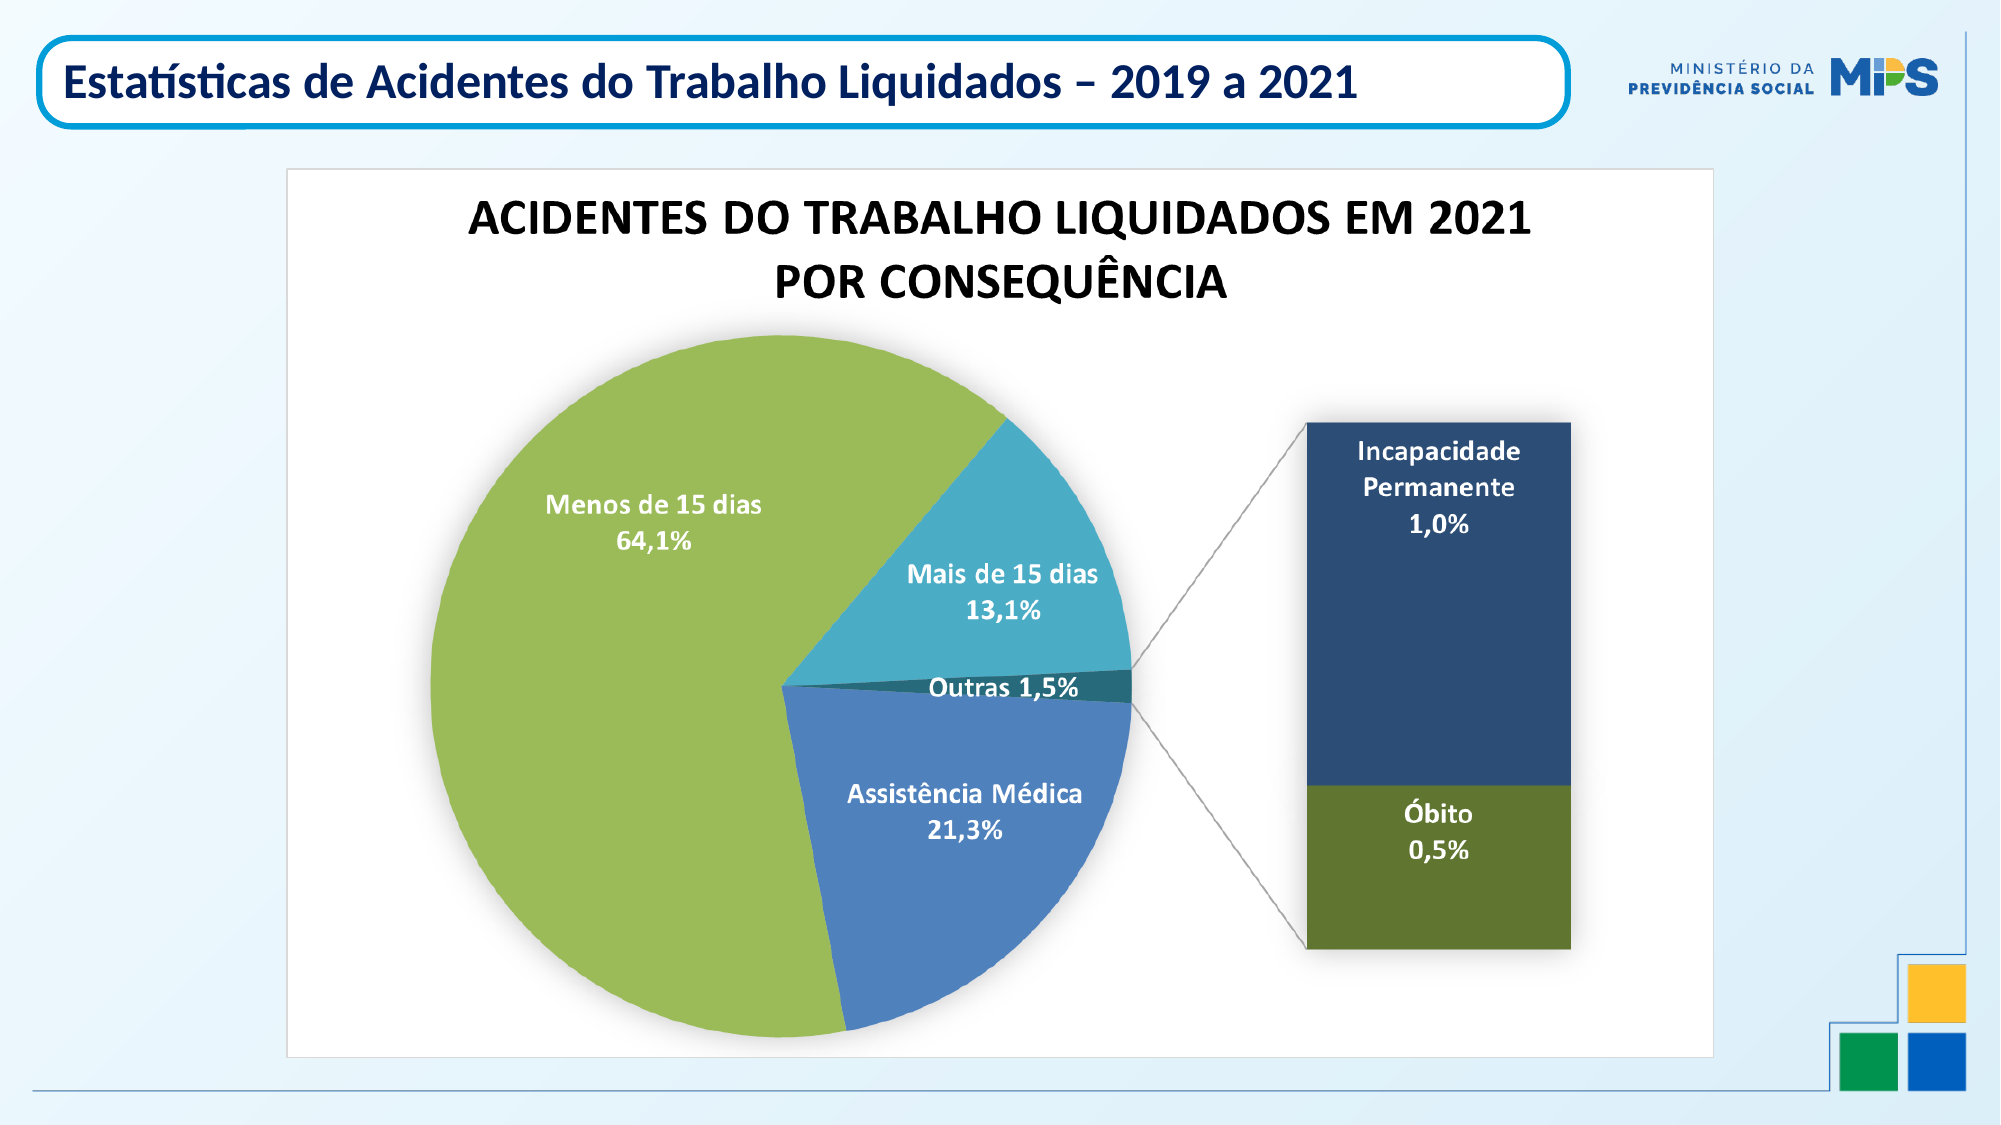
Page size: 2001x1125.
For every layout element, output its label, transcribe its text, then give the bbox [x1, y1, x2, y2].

picture [0, 0, 2000, 1125]
text_box Estatísticas de Acidentes do Trabalho Liquidados – 2019 a 2021 [37, 35, 1570, 129]
